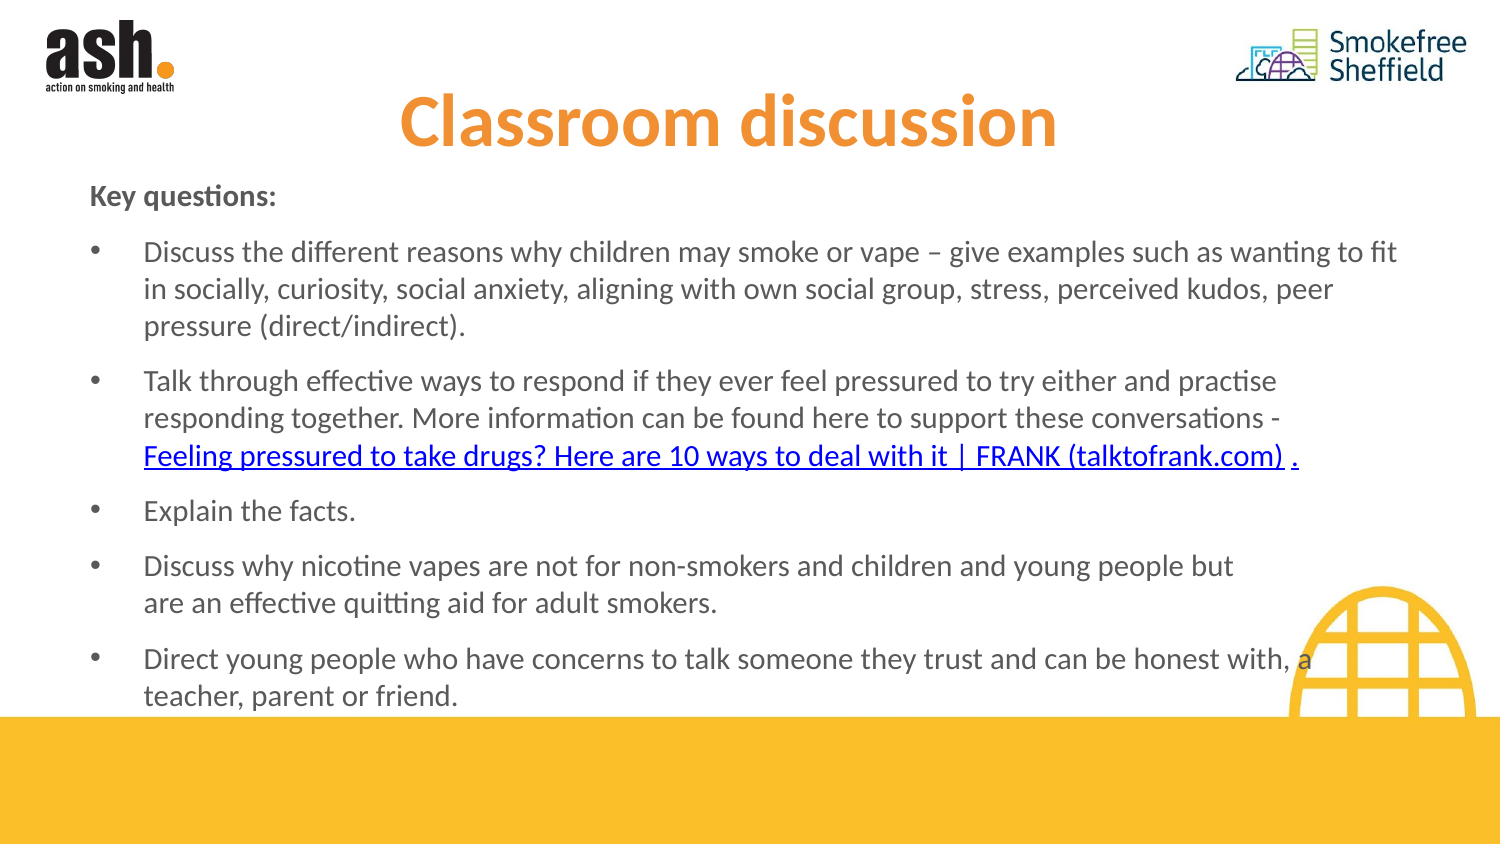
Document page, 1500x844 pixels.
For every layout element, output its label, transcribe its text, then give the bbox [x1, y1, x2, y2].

picture [0, 0, 1500, 844]
title Classroom discussion [54, 46, 1405, 188]
list Key questions: Discuss the different reasons why children may smoke or vape – give examples such as wanting to fit in socially, curiosity, social anxiety, aligning with own social group, stress, perceived kudos, peer pressure (direct/indirect). Talk through effective ways to respond if they ever feel pressured to try either and practise responding together. More information can be found here to support these conversations - Feeling pressured to take drugs? Here are 10 ways to deal with it | FRANK (talktofrank.com). Explain the facts. Discuss why nicotine vapes are not for non-smokers and children and young people but are an effective quitting aid for adult smokers. Direct young people who have concerns to talk someone they trust and can be honest with, a teacher, parent or friend. [75, 168, 1425, 721]
